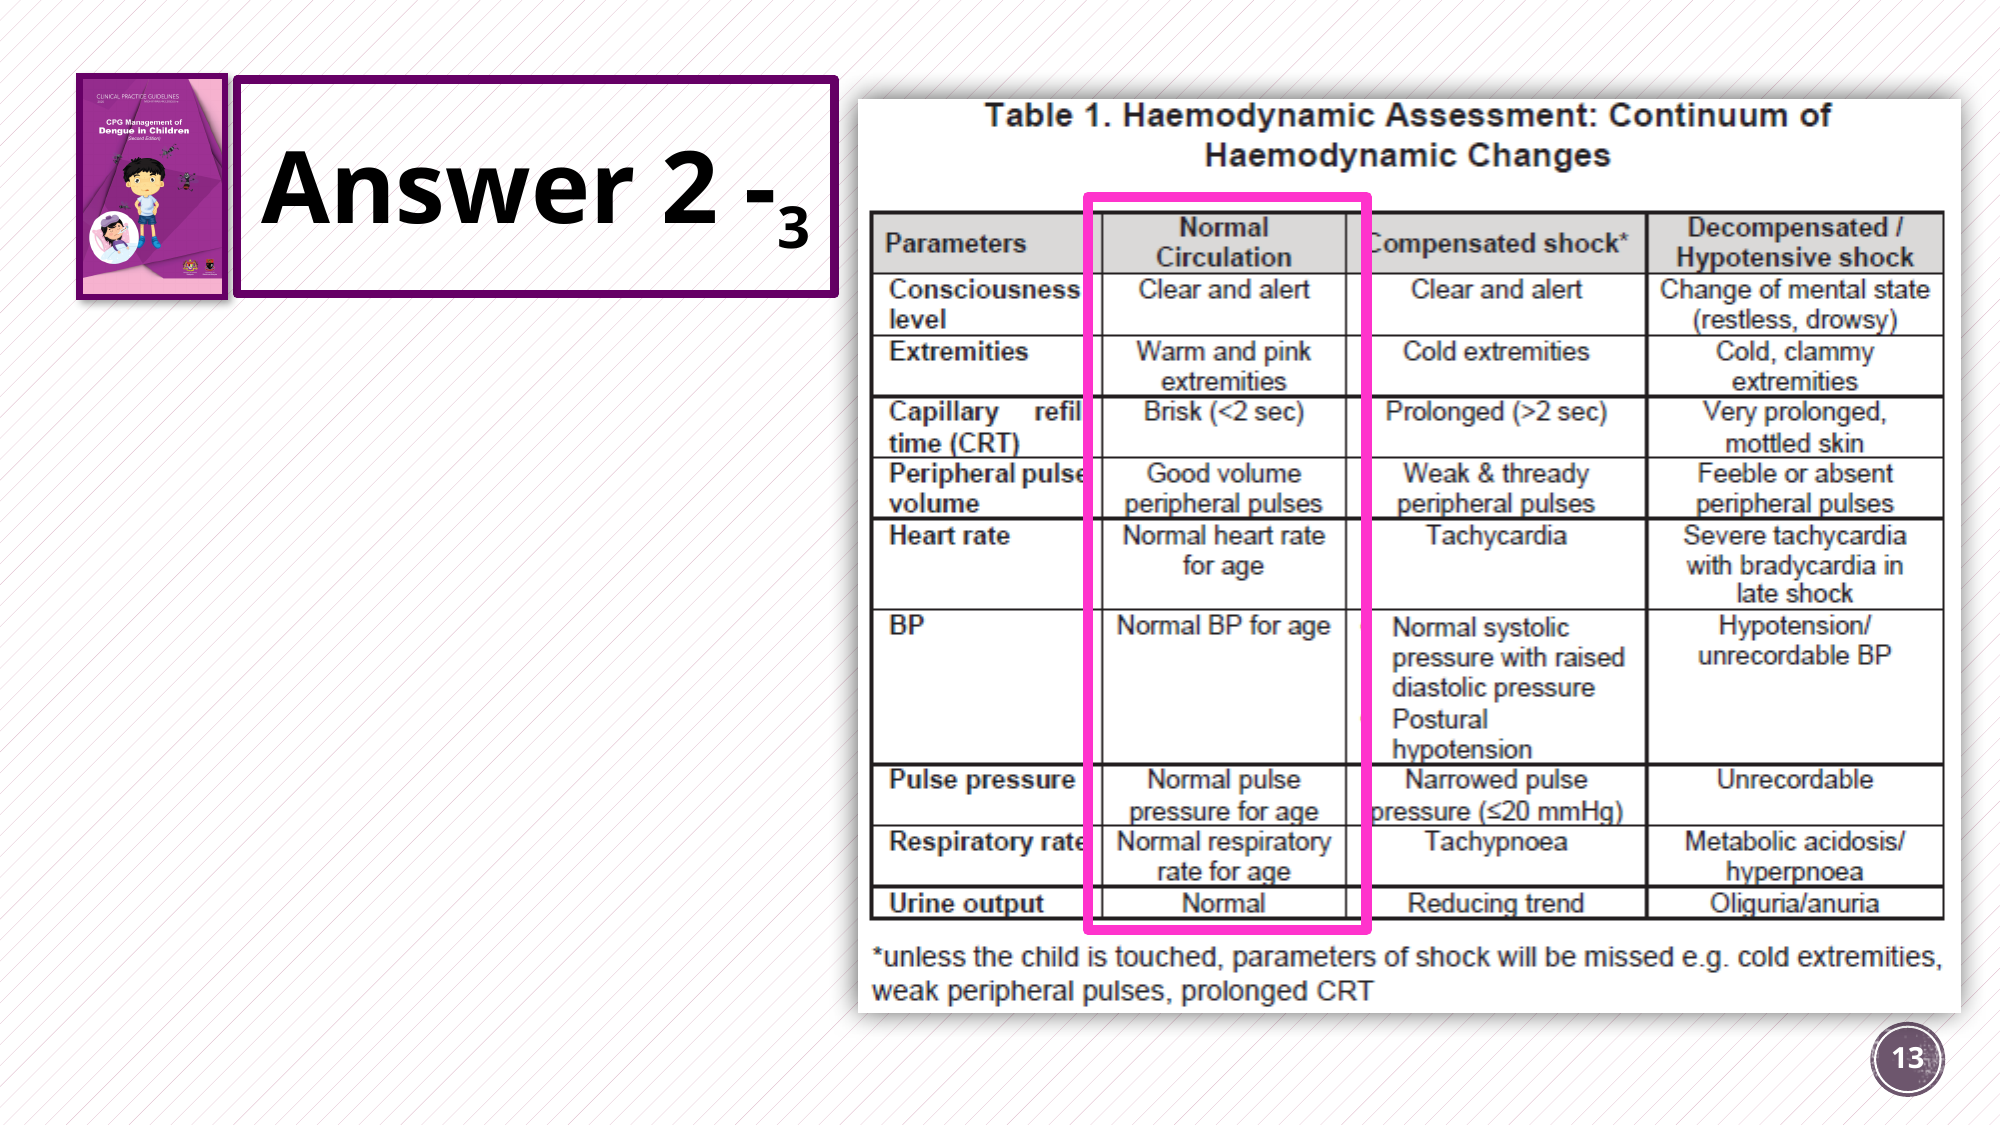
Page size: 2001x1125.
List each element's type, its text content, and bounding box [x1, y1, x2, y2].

title Answer 2 -3 [237, 79, 835, 294]
slide_number 13 [1855, 1028, 1961, 1089]
picture [83, 79, 222, 294]
picture [858, 99, 1961, 1013]
